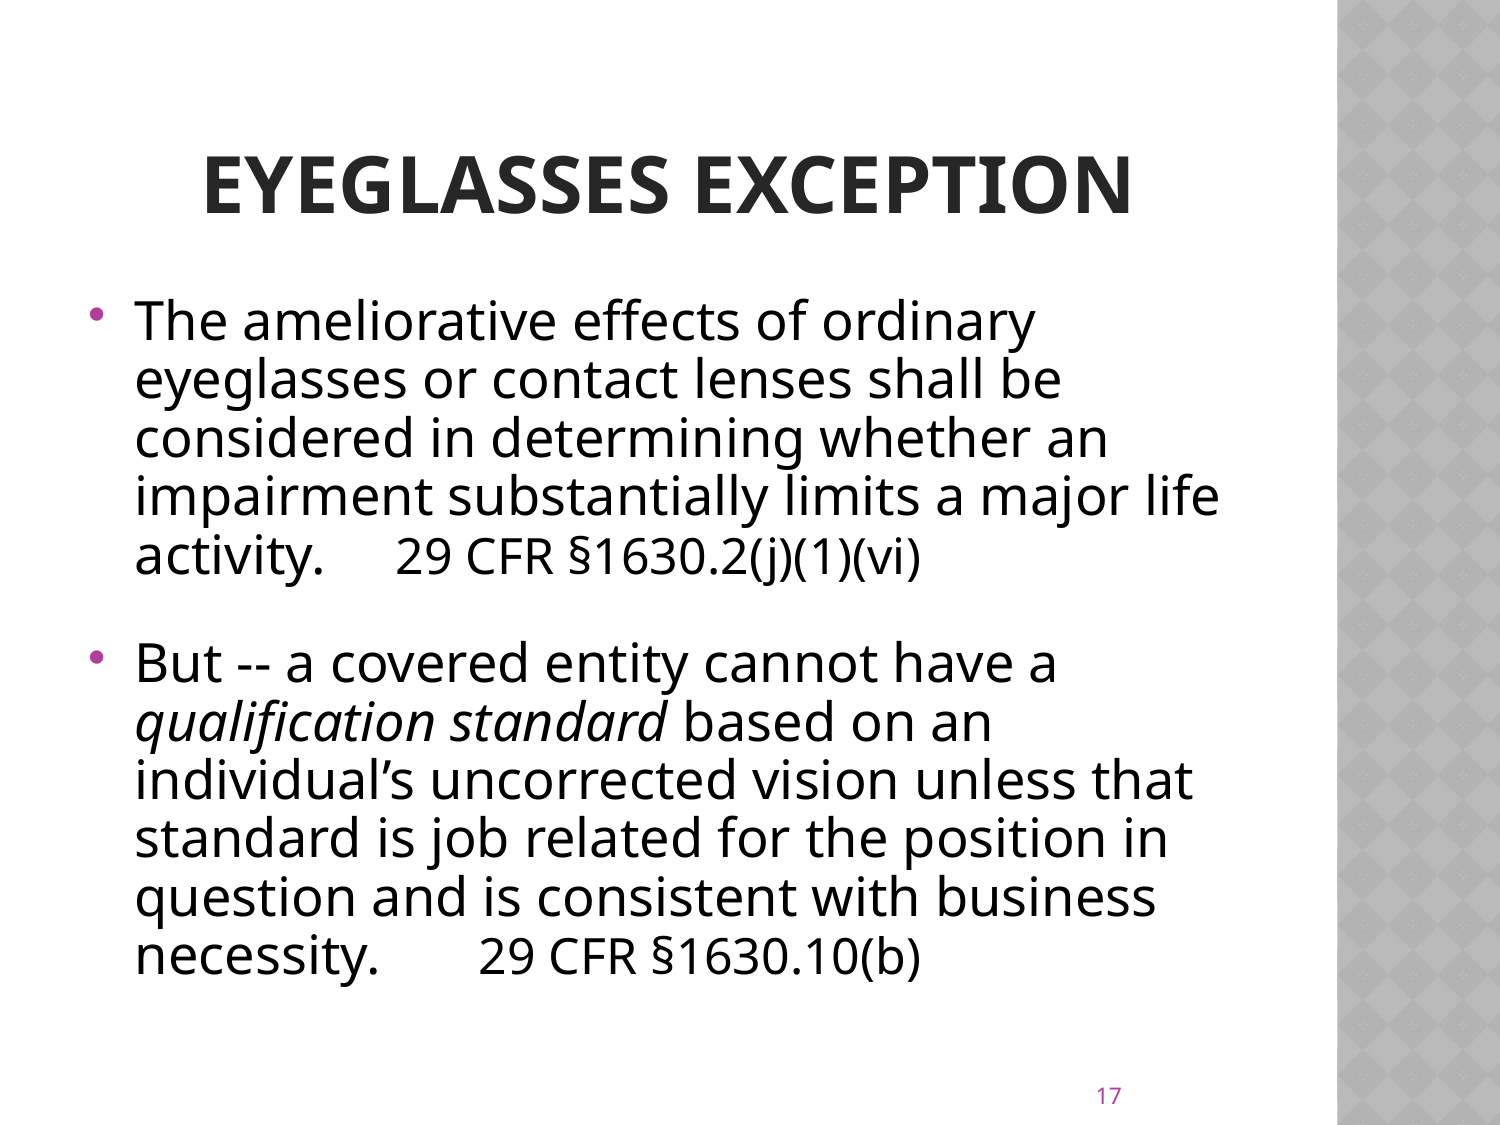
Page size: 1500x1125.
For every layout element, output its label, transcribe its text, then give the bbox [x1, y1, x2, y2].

slide_number 17 [1025, 1075, 1123, 1113]
list The ameliorative effects of ordinary eyeglasses or contact lenses shall be considered in determining whether an impairment substantially limits a major life activity. 29 CFR §1630.2(j)(1)(vi) But -- a covered entity cannot have a qualification standard based on an individual’s uncorrected vision unless that standard is job related for the position in question and is consistent with business necessity. 29 CFR §1630.10(b) [74, 285, 1263, 1060]
title Eyeglasses exception [74, 43, 1263, 230]
